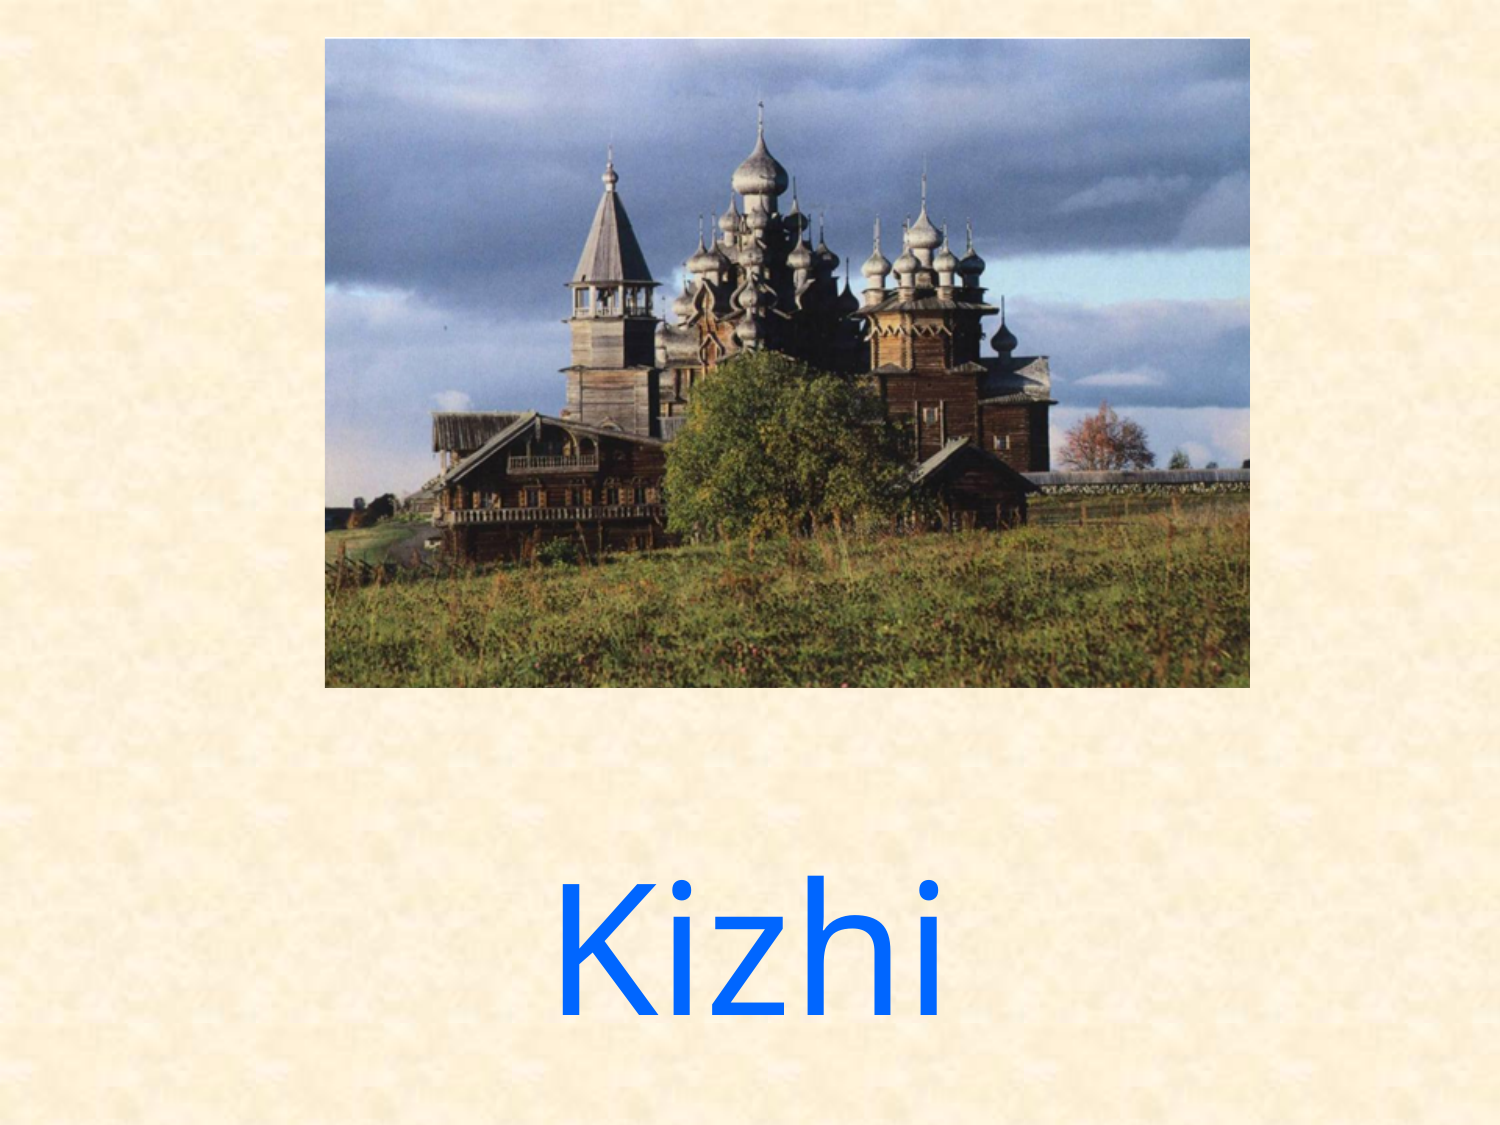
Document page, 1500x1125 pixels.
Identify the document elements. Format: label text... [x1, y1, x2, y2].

picture [0, 0, 1500, 1125]
text_box Kizhi [530, 824, 968, 1060]
